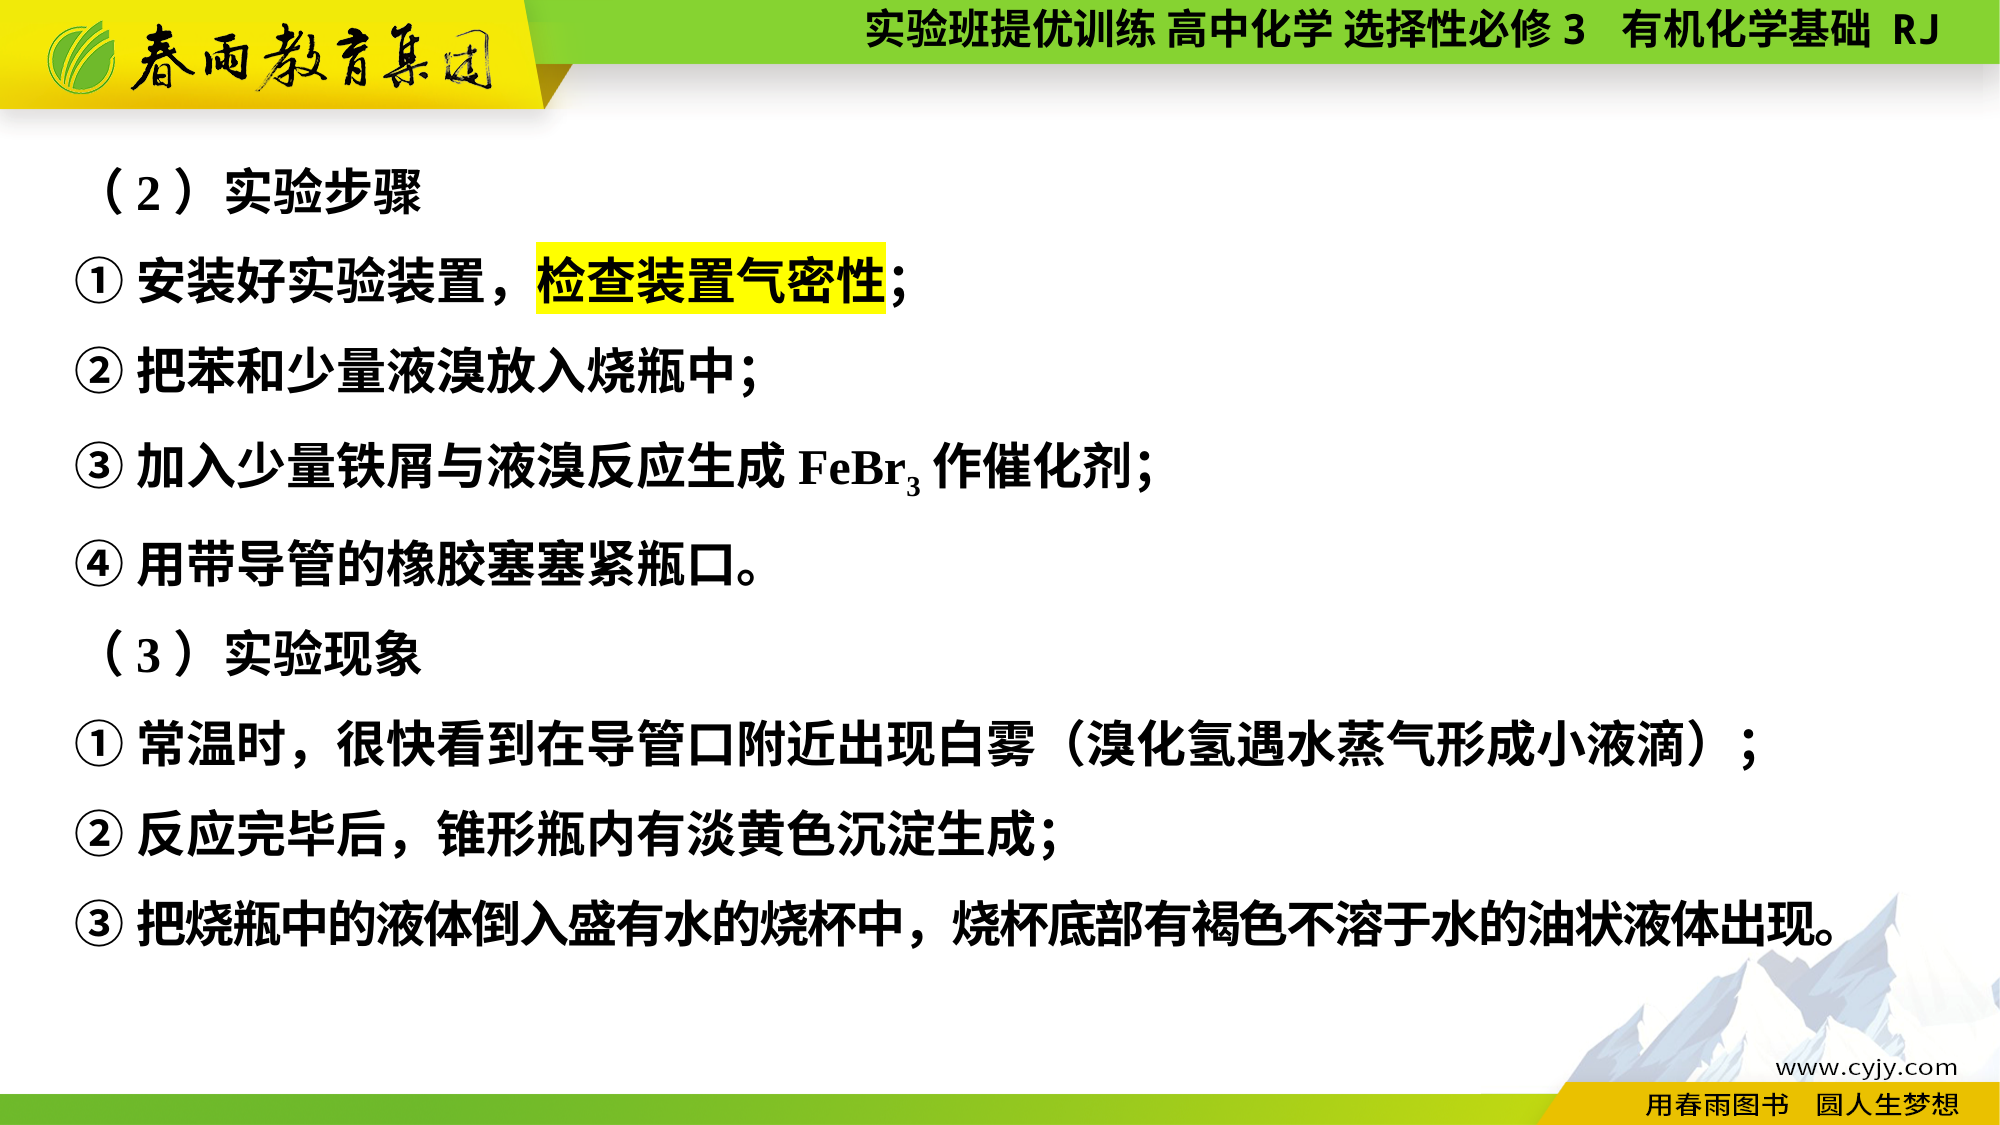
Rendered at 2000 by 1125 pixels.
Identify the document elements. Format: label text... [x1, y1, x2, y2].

list （2）实验步骤 ①安装好实验装置，检查装置气密性； ②把苯和少量液溴放入烧瓶中； ③加入少量铁屑与液溴反应生成FeBr3作催化剂； ④用带导管的橡胶塞塞紧瓶口。 （3）实验现象 ①常温时，很快看到在导管口附近出现白雾（溴化氢遇水蒸气形成小液滴）； ②反应完毕后，锥形瓶内有淡黄色沉淀生成； ③把烧瓶中的液体倒入盛有水的烧杯中，烧杯底部有褐色不溶于水的油状液体出现。 [59, 122, 1944, 956]
picture [0, 0, 2000, 1125]
